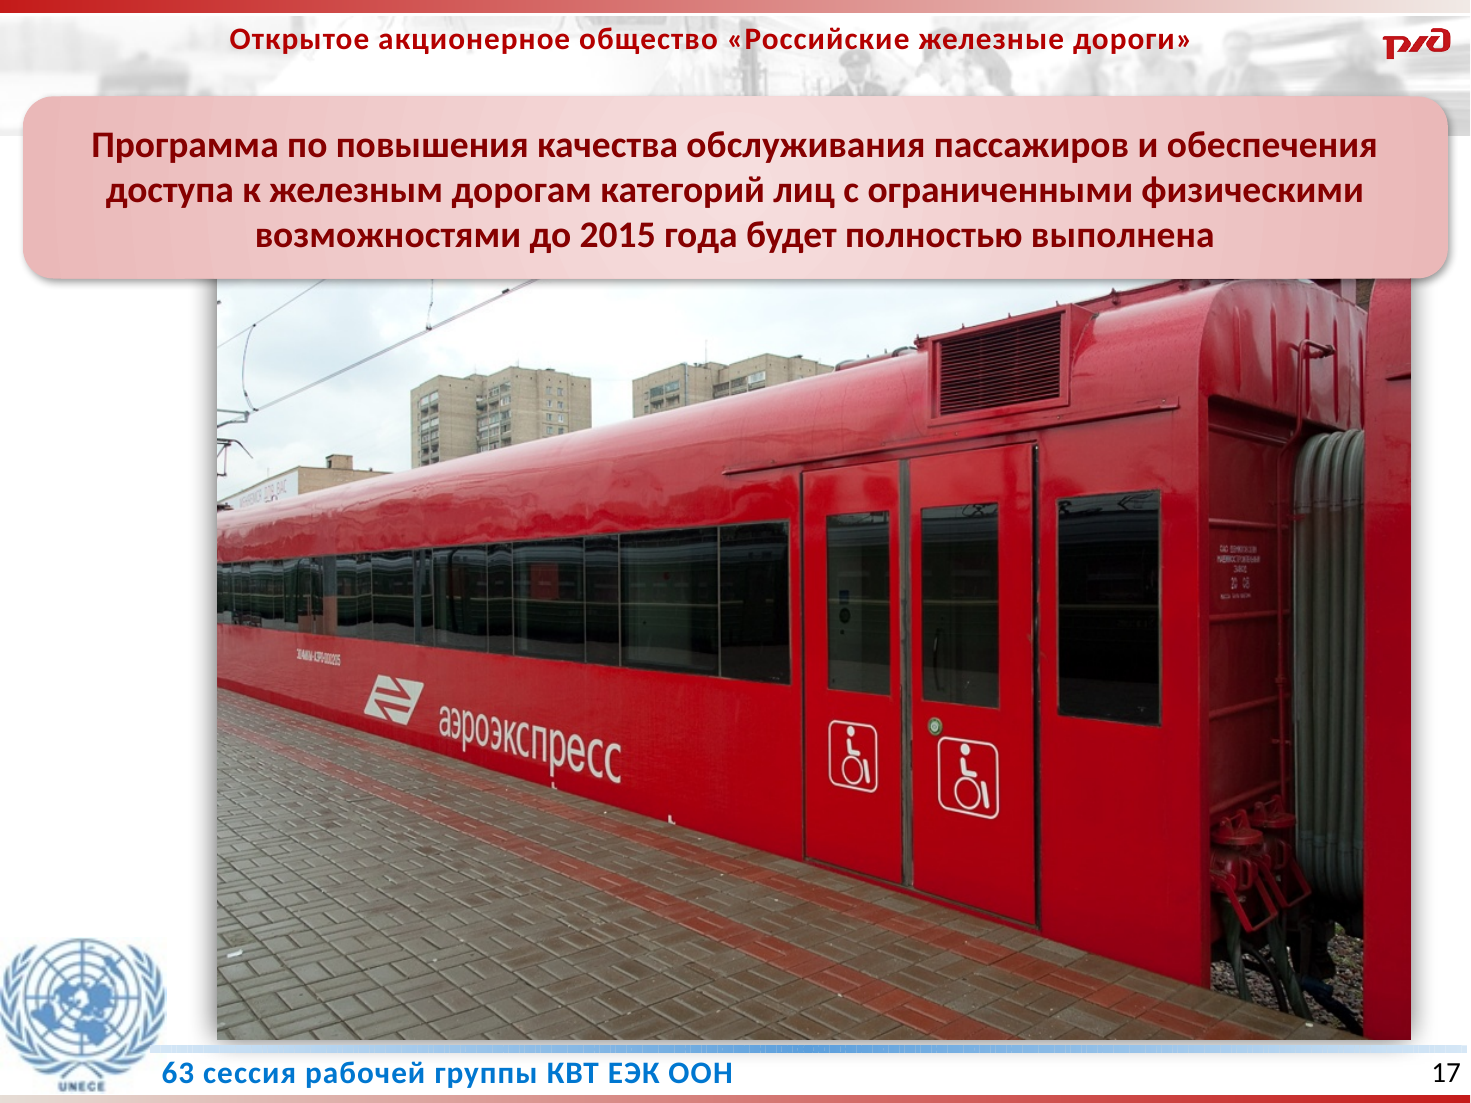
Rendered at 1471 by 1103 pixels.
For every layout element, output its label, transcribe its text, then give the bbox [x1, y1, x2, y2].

text_box 63 сессия рабочей группы КВТ ЕЭК ООН [172, 1052, 752, 1090]
text_box Программа по повышения качества обслуживания пассажиров и обеспечения доступа к железным дорогам категорий лиц с ограниченными физическими возможностями до 2015 года будет полностью выполнена [20, 94, 1451, 281]
slide_number 16 [1148, 1055, 1462, 1089]
text_box Открытое акционерное общество «Российские железные дороги» [159, 18, 1266, 56]
picture [217, 245, 1411, 1040]
picture [0, 937, 168, 1094]
text_box [172, 1043, 1469, 1055]
picture [1381, 27, 1452, 61]
